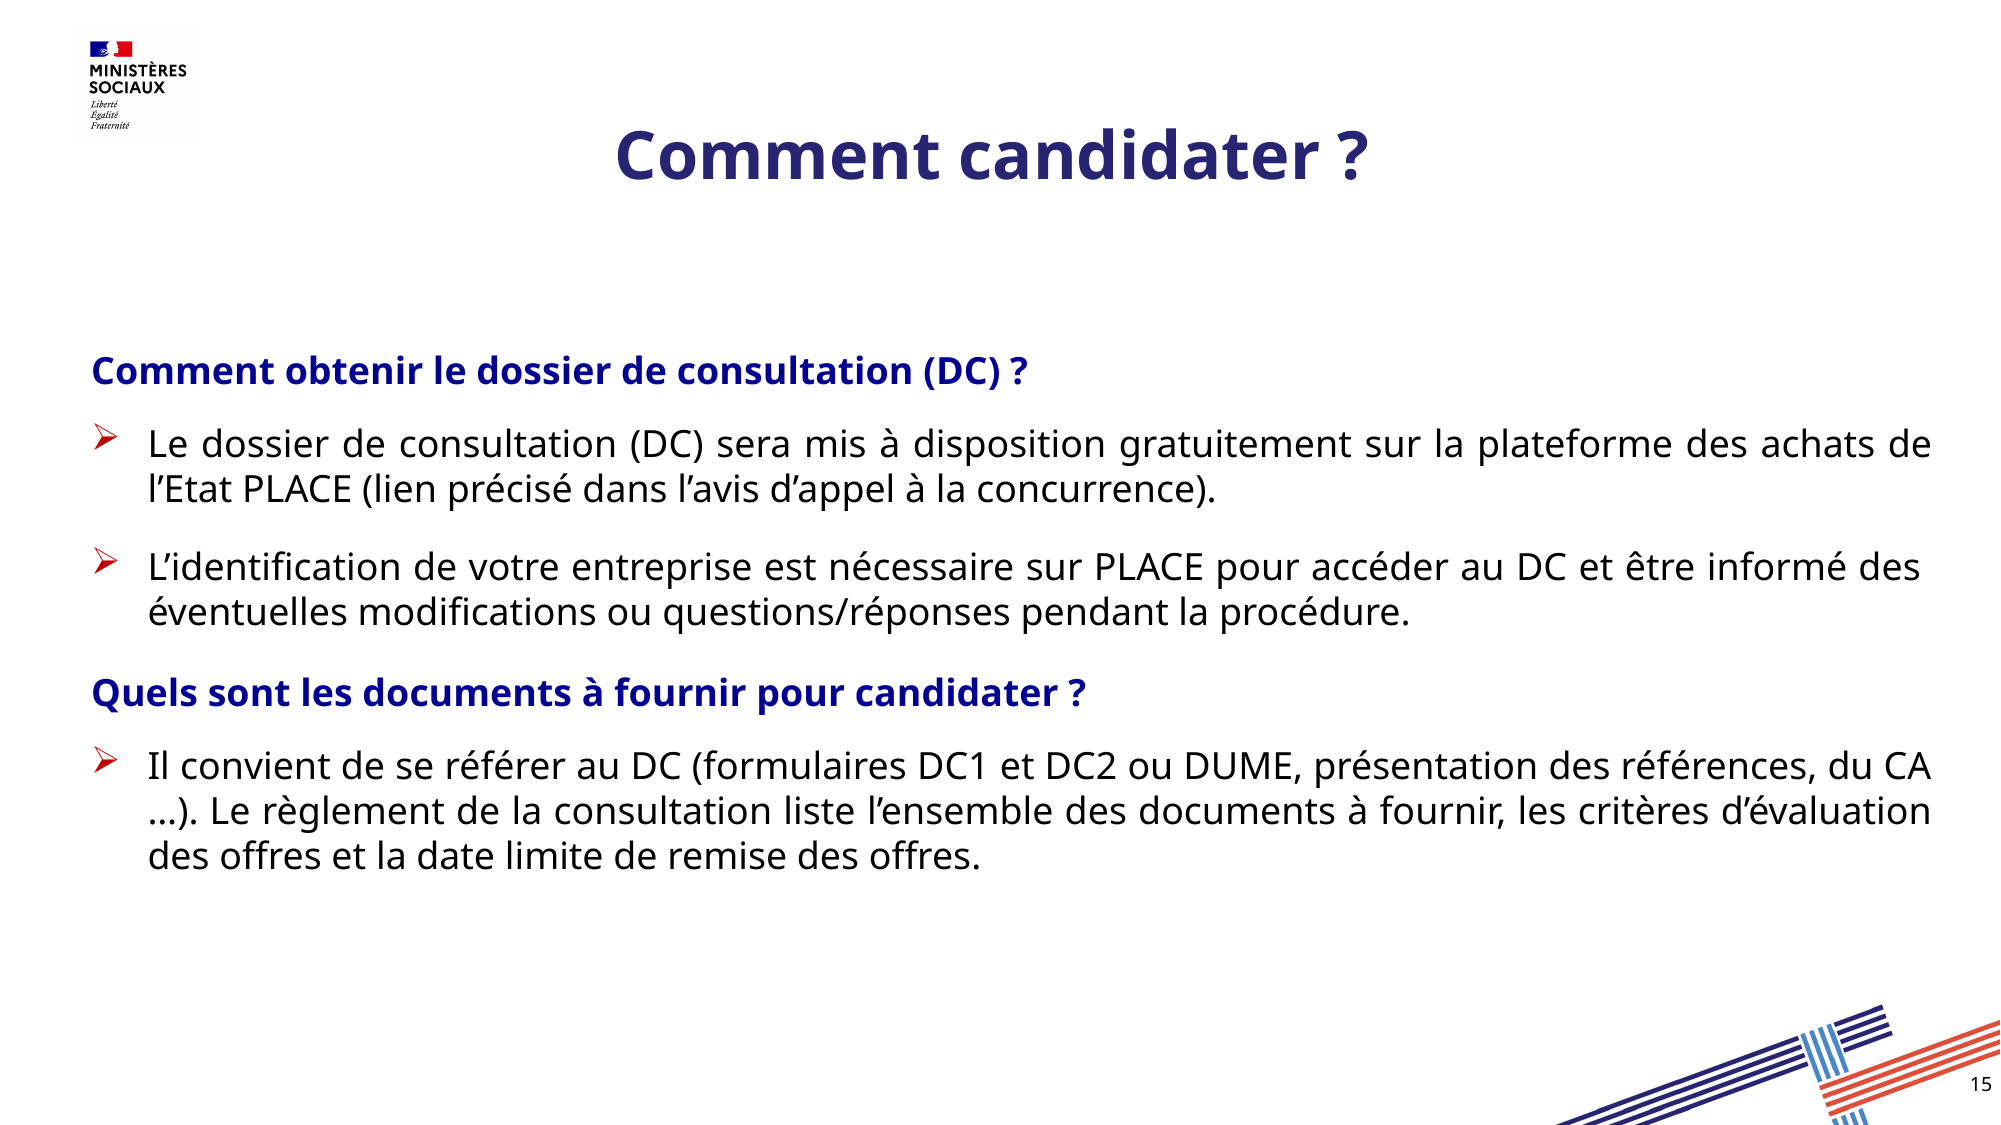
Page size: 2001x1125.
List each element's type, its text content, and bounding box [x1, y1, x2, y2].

title Comment candidater ? [70, 99, 1914, 218]
slide_number 15 [1618, 1046, 1993, 1125]
picture [1550, 943, 2000, 1125]
text_box Comment obtenir le dossier de consultation (DC) ? Le dossier de consultation (DC) sera mis à disposition gratuitement sur la plateforme des achats de l’Etat PLACE (lien précisé dans l’avis d’appel à la concurrence). L’identification de votre entreprise est nécessaire sur PLACE pour accéder au DC et être informé des éventuelles modifications ou questions/réponses pendant la procédure. Quels sont les documents à fournir pour candidater ? Il convient de se référer au DC (formulaires DC1 et DC2 ou DUME, présentation des références, du CA …). Le règlement de la consultation liste l’ensemble des documents à fournir, les critères d’évaluation des offres et la date limite de remise des offres. [91, 343, 1934, 691]
picture [75, 26, 201, 99]
